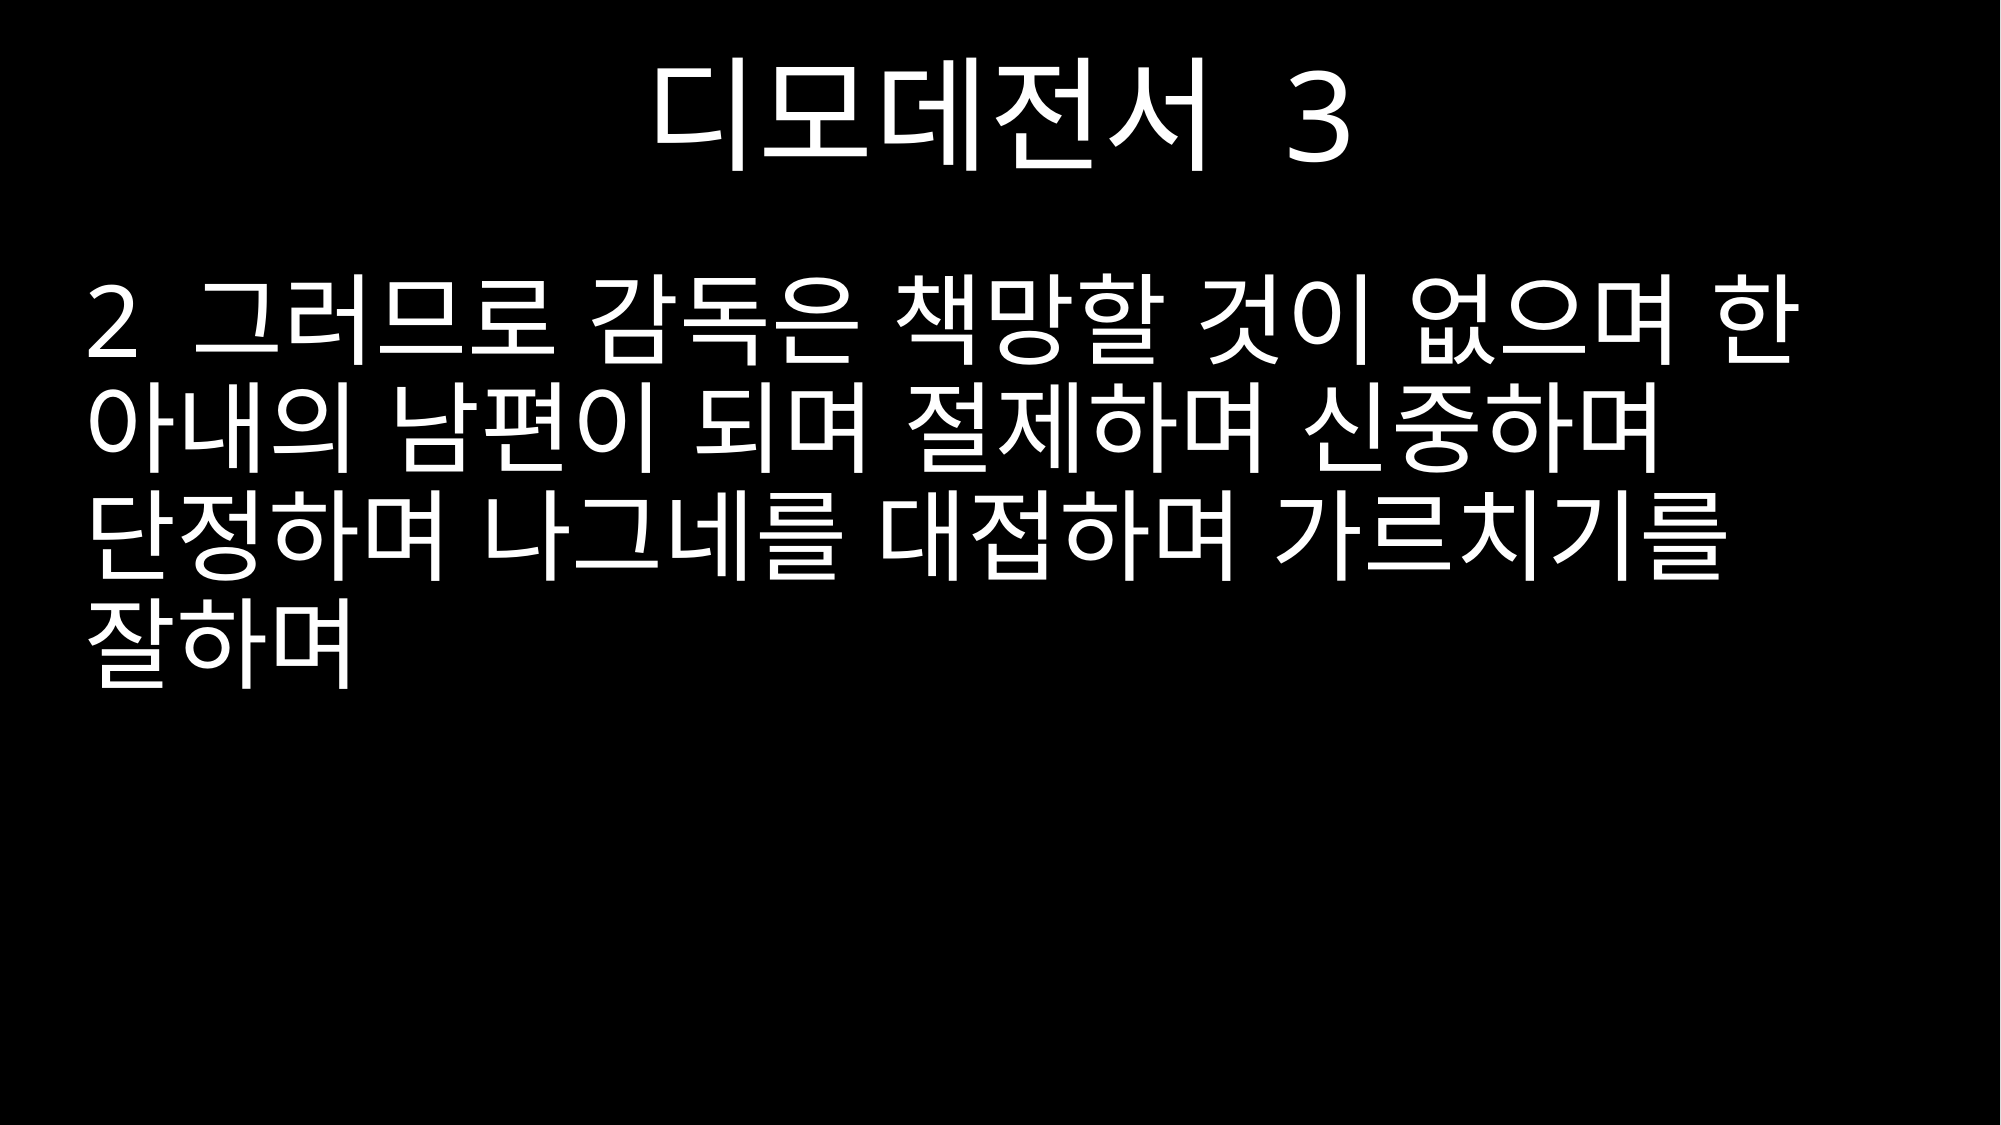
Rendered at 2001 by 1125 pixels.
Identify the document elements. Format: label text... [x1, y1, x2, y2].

picture [0, 0, 2001, 1125]
footer 디모데전서 3 [0, 32, 2000, 192]
list 2 그러므로 감독은 책망할 것이 없으며 한 아내의 남편이 되며 절제하며 신중하며 단정하며 나그네를 대접하며 가르치기를 잘하며 [69, 263, 1953, 423]
